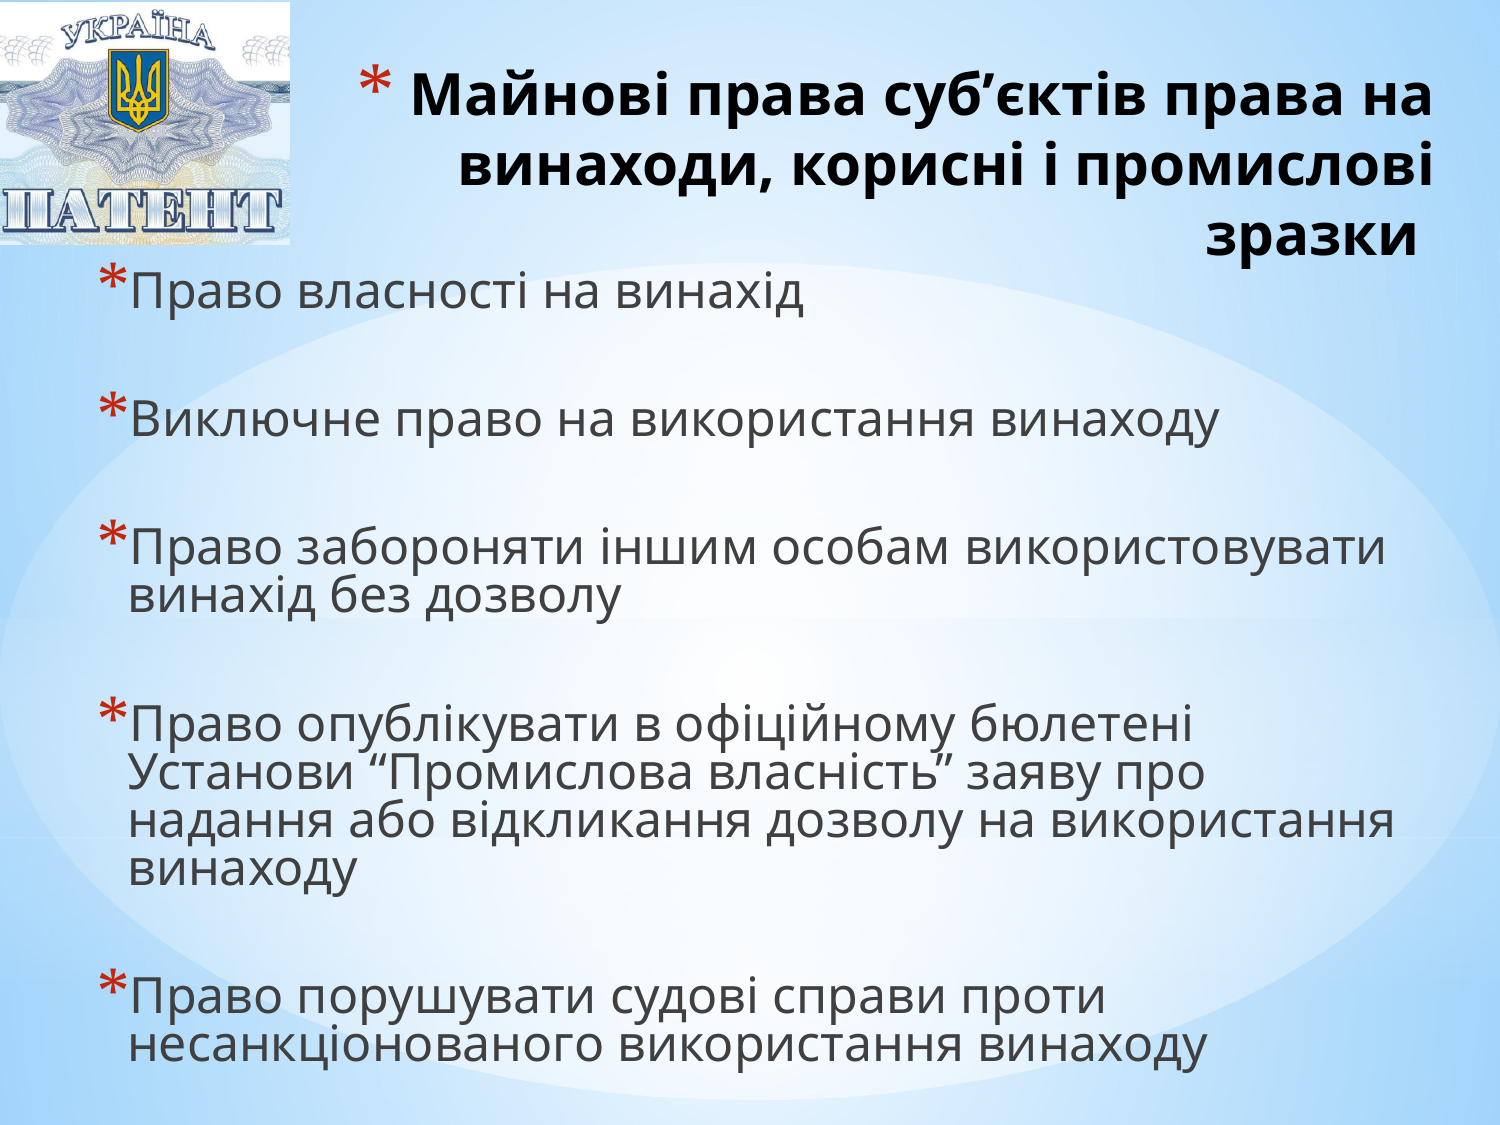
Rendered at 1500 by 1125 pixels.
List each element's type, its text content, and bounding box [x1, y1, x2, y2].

text_box Право власності на винахід Виключне право на використання винаходу Право забороняти іншим особам використовувати винахід без дозволу Право опублікувати в офіційному бюлетені Установи “Промислова власність” заяву про надання або відкликання дозволу на використання винаходу Право порушувати судові справи проти несанкціонованого використання винаходу [74, 262, 1425, 1047]
title Майнові права суб’єктів права на винаходи, корисні і промислові зразки [295, 50, 1450, 238]
picture [0, 2, 290, 245]
